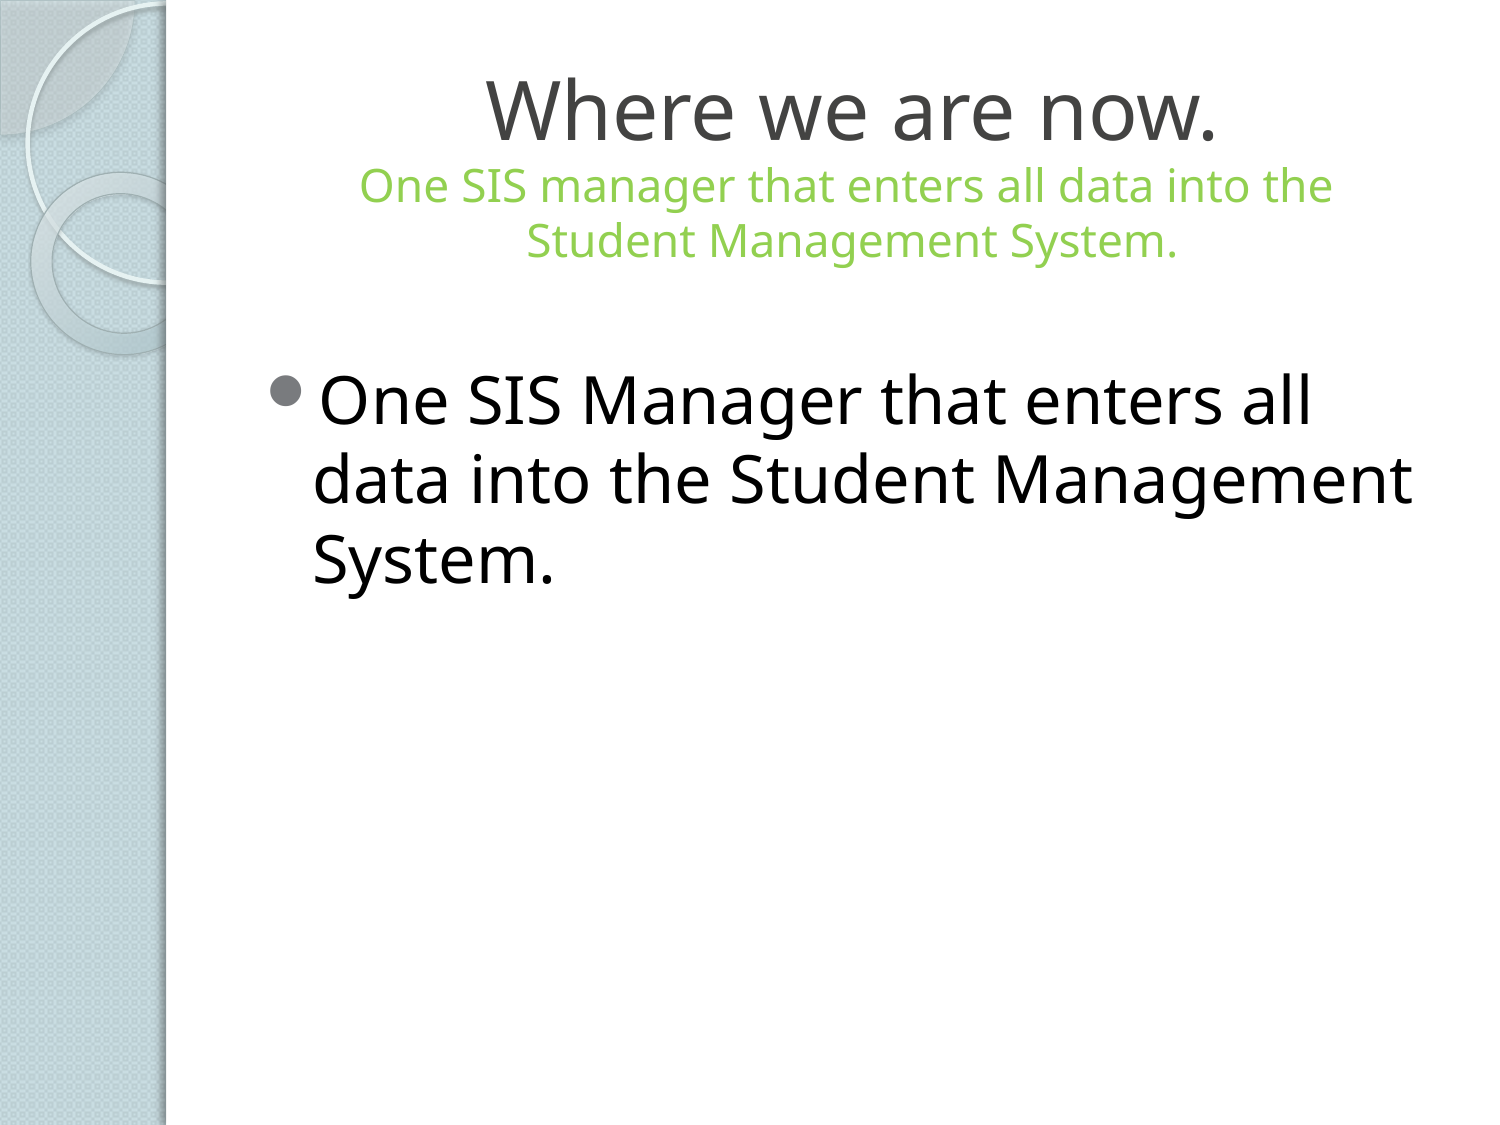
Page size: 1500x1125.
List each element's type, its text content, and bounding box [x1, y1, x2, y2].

title Where we are now. One SIS manager that enters all data into the Student Management System. [237, 50, 1468, 275]
list One SIS Manager that enters all data into the Student Management System. [237, 350, 1468, 588]
